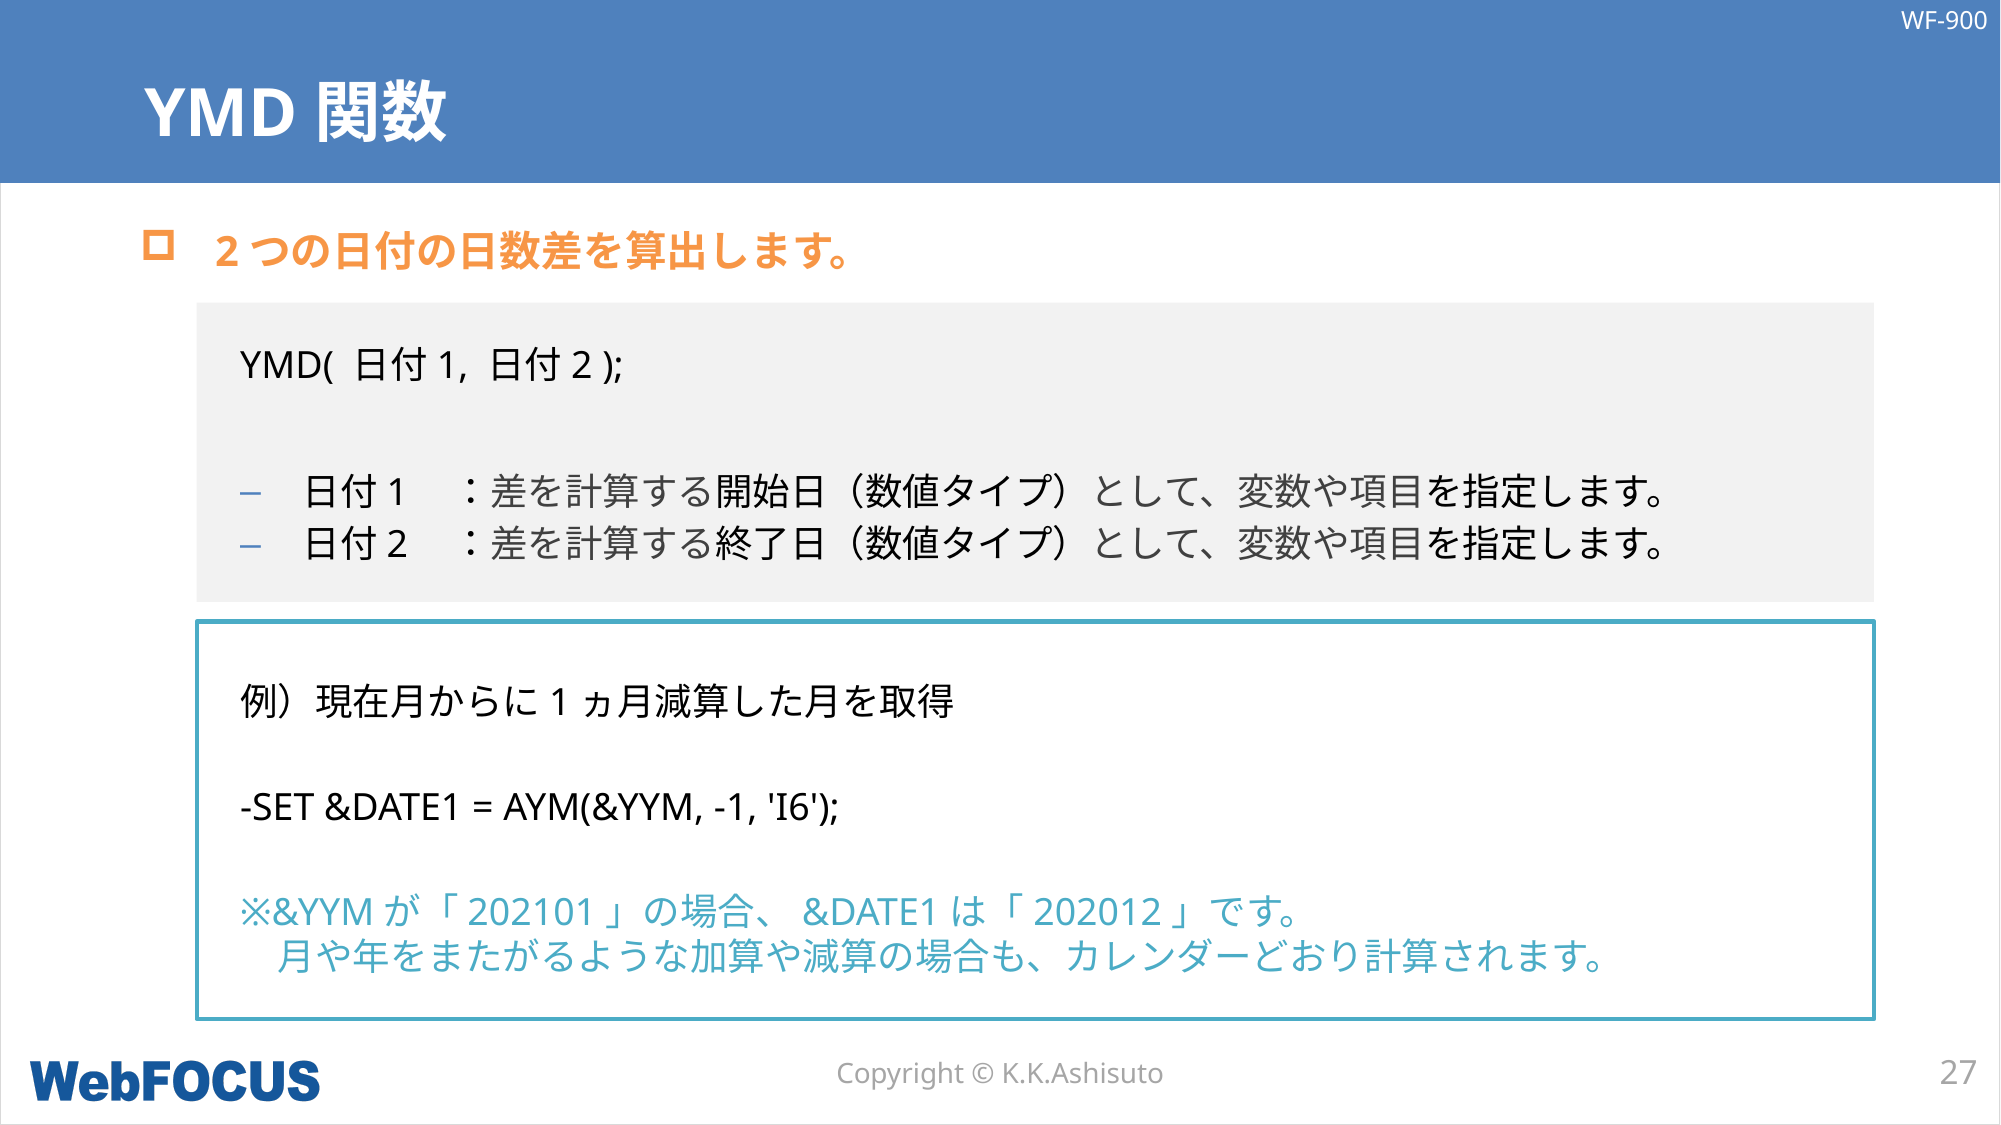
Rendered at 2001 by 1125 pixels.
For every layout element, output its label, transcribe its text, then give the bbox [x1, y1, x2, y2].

title YMD関数 [129, 50, 1924, 169]
list 2つの日付の日数差を算出します。 YMD( 日付1, 日付2 ); 日付1 ：差を計算する開始日（数値タイプ）として、変数や項目を指定します。 日付2 ：差を計算する終了日（数値タイプ）として、変数や項目を指定します。 例）現在月からに1ヵ月減算した月を取得 -SET &DATE1 = AYM(&YYM, -1, 'I6'); ※&YYMが「202101」の場合、&DATE1は「202012」です。 月や年をまたがるような加算や減算の場合も、カレンダーどおり計算されます。 [125, 217, 1926, 1020]
text_box [195, 619, 1876, 1021]
picture [25, 1050, 323, 1111]
